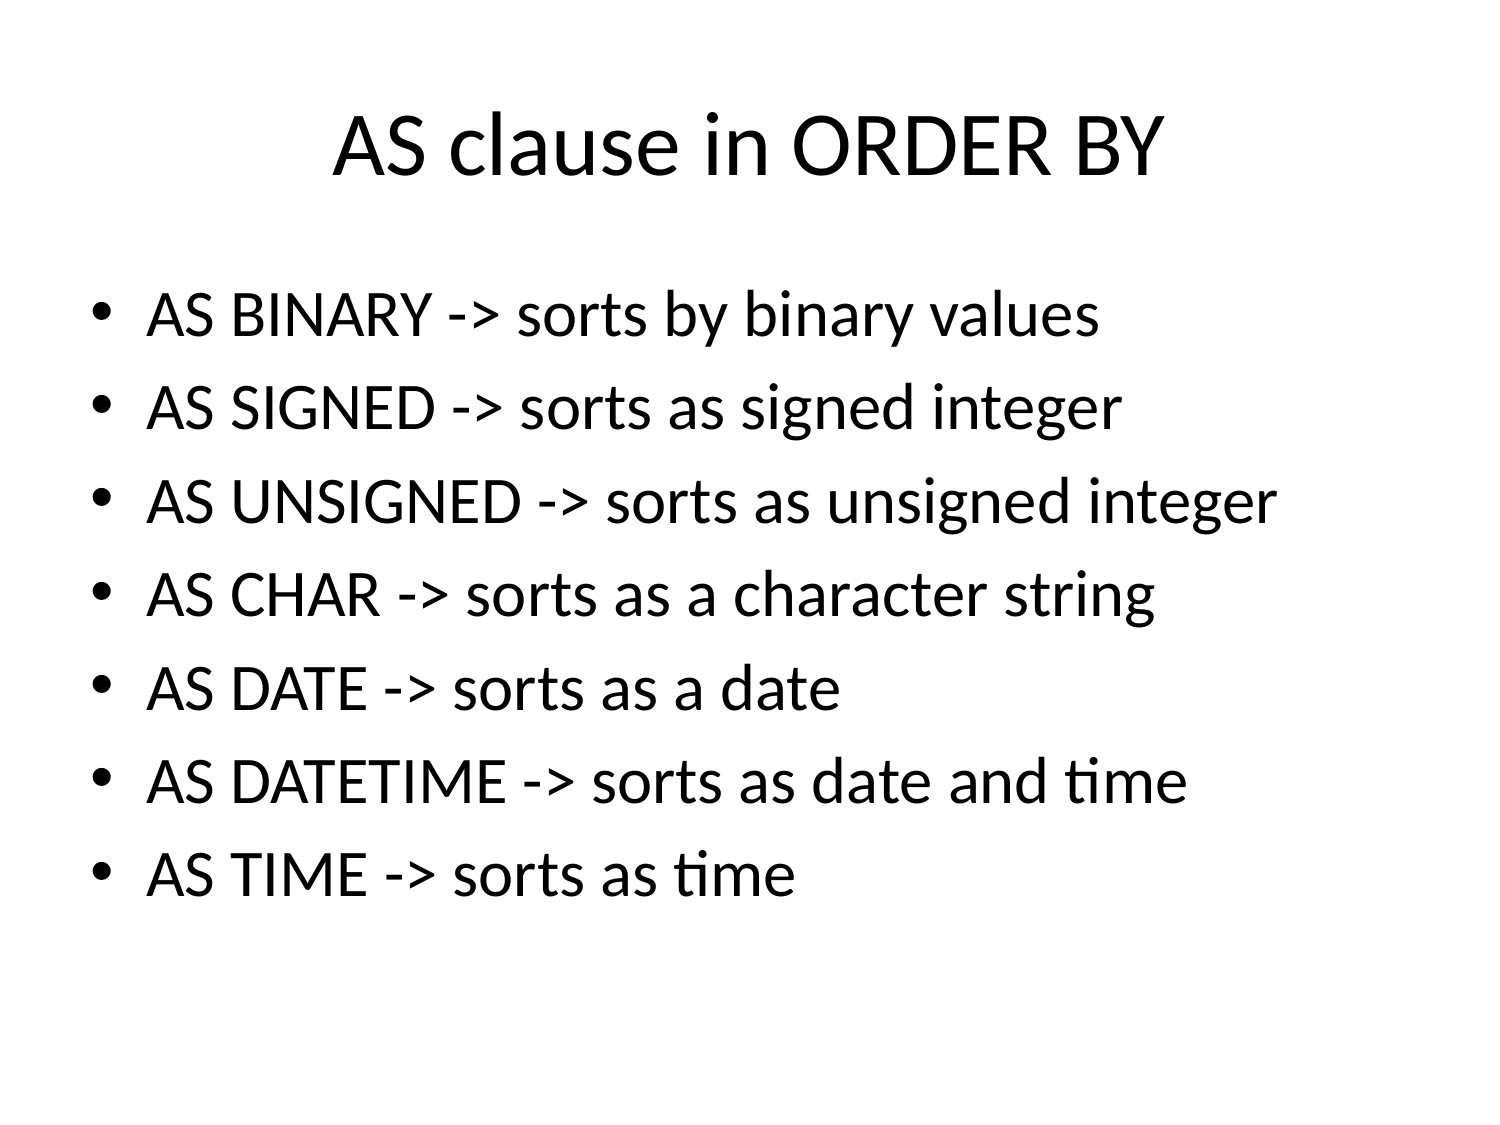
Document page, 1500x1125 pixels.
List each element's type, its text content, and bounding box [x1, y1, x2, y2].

title AS clause in ORDER BY [75, 45, 1425, 233]
list AS BINARY -> sorts by binary values AS SIGNED -> sorts as signed integer AS UNSIGNED -> sorts as unsigned integer AS CHAR -> sorts as a character string AS DATE -> sorts as a date AS DATETIME -> sorts as date and time AS TIME -> sorts as time [75, 262, 1425, 1005]
